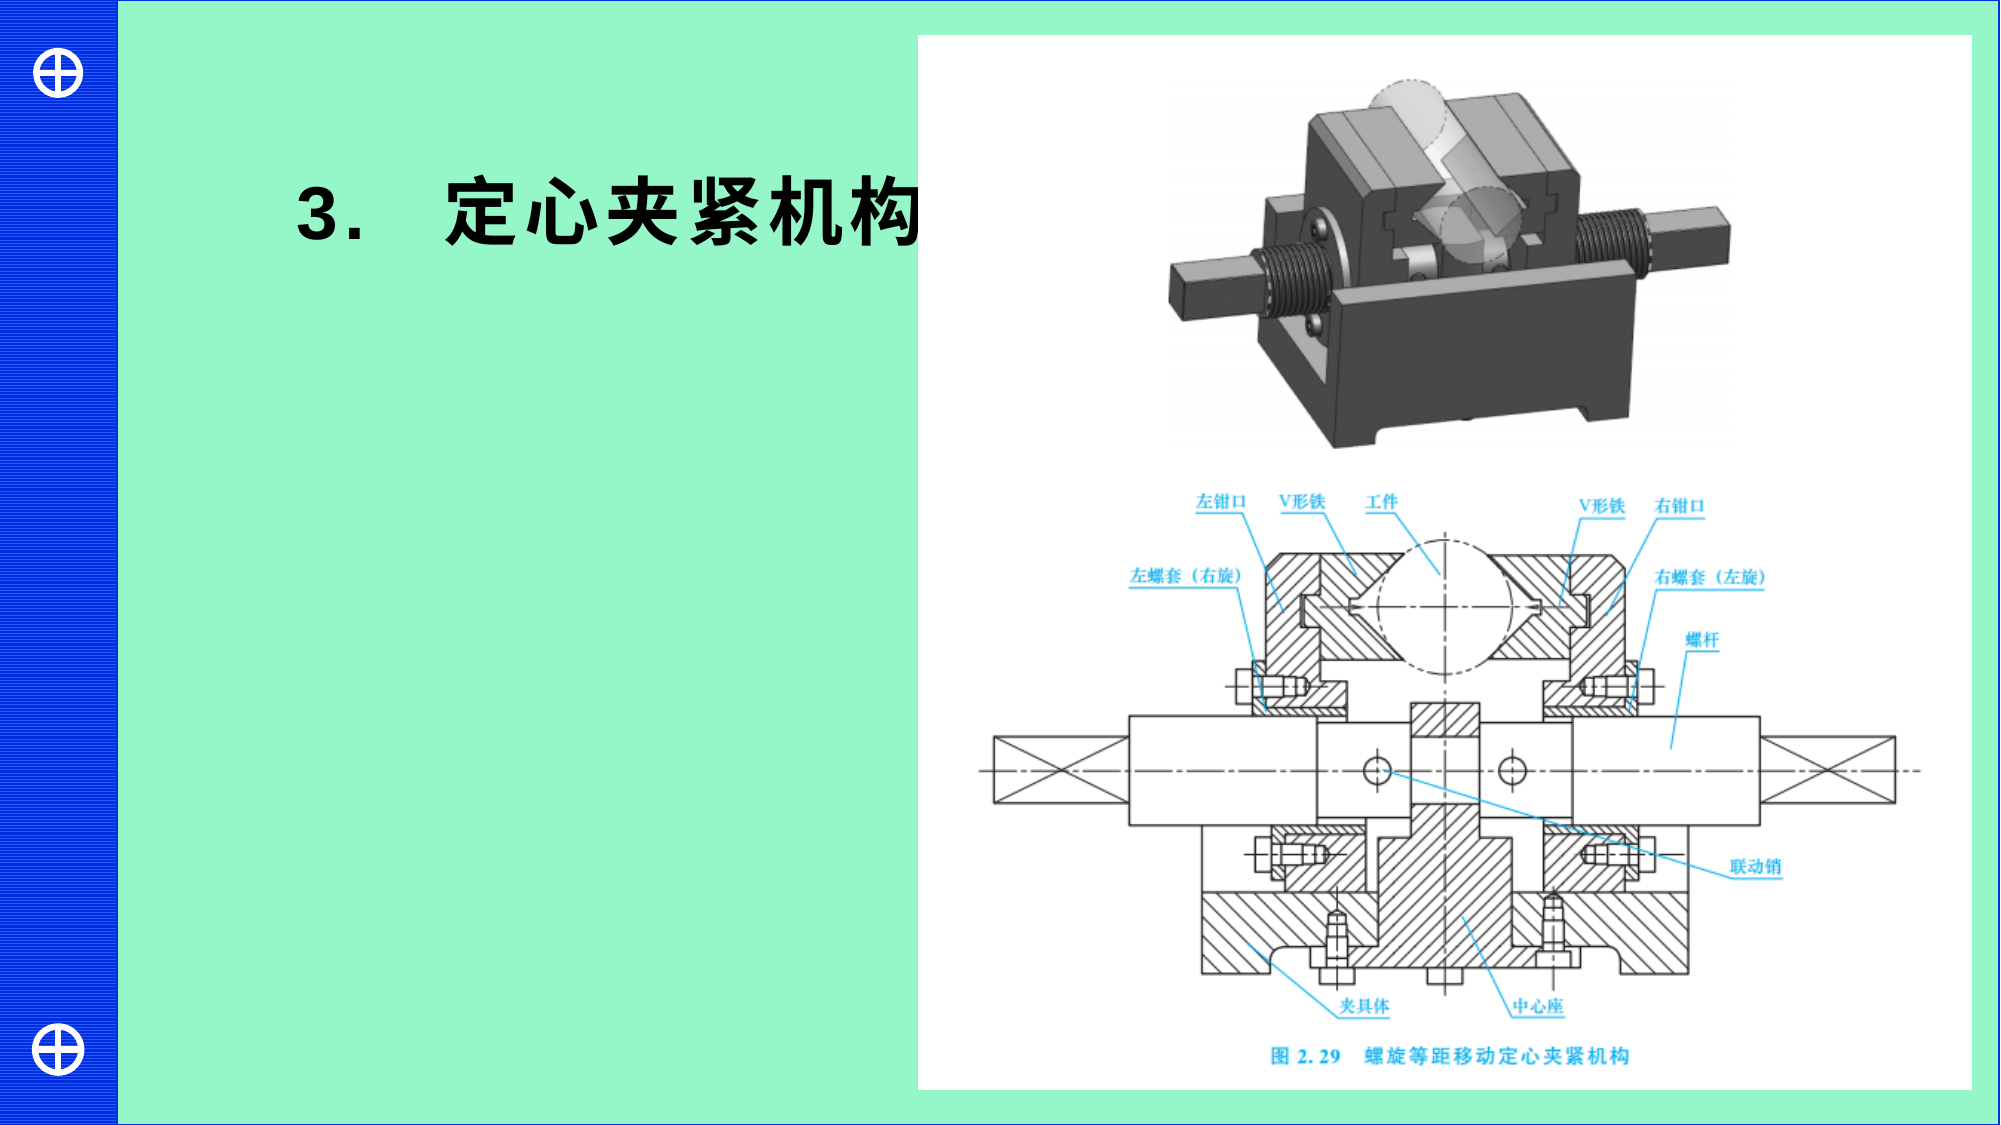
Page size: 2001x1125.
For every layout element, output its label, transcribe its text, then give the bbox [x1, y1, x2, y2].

text_box 3. 定心夹紧机构 [173, 140, 918, 263]
picture [918, 35, 1972, 1090]
